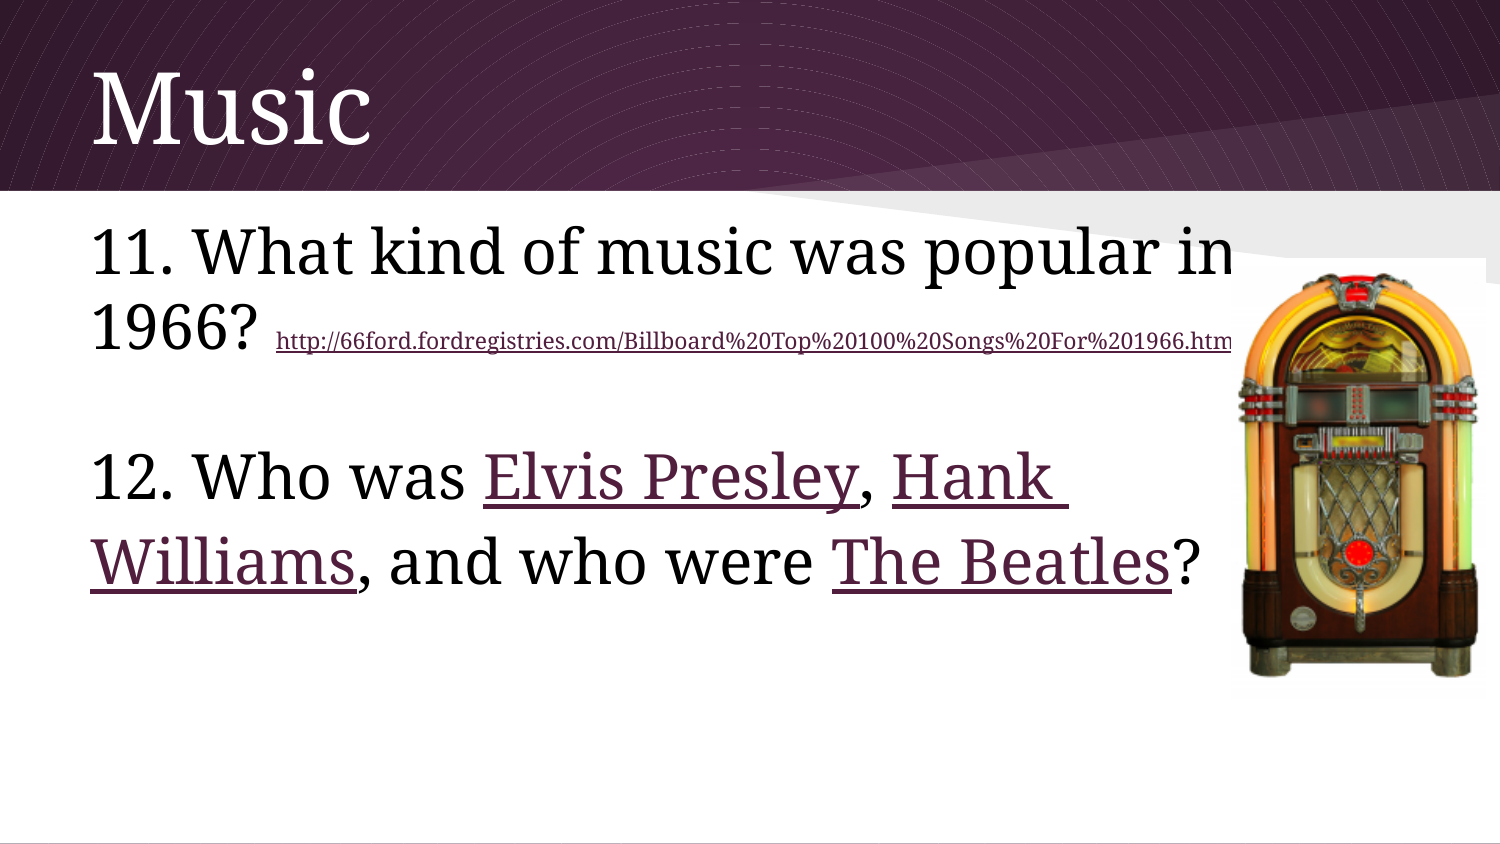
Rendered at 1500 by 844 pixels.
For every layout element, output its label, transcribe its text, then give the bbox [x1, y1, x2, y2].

list 11. What kind of music was popular in 1966? http://66ford.fordregistries.com/Billboard%20Top%20100%20Songs%20For%201966.htm 12. Who was Elvis Presley, Hank Williams, and who were The Beatles? [75, 196, 1425, 702]
title Music [75, 18, 1425, 190]
picture [1230, 258, 1487, 706]
